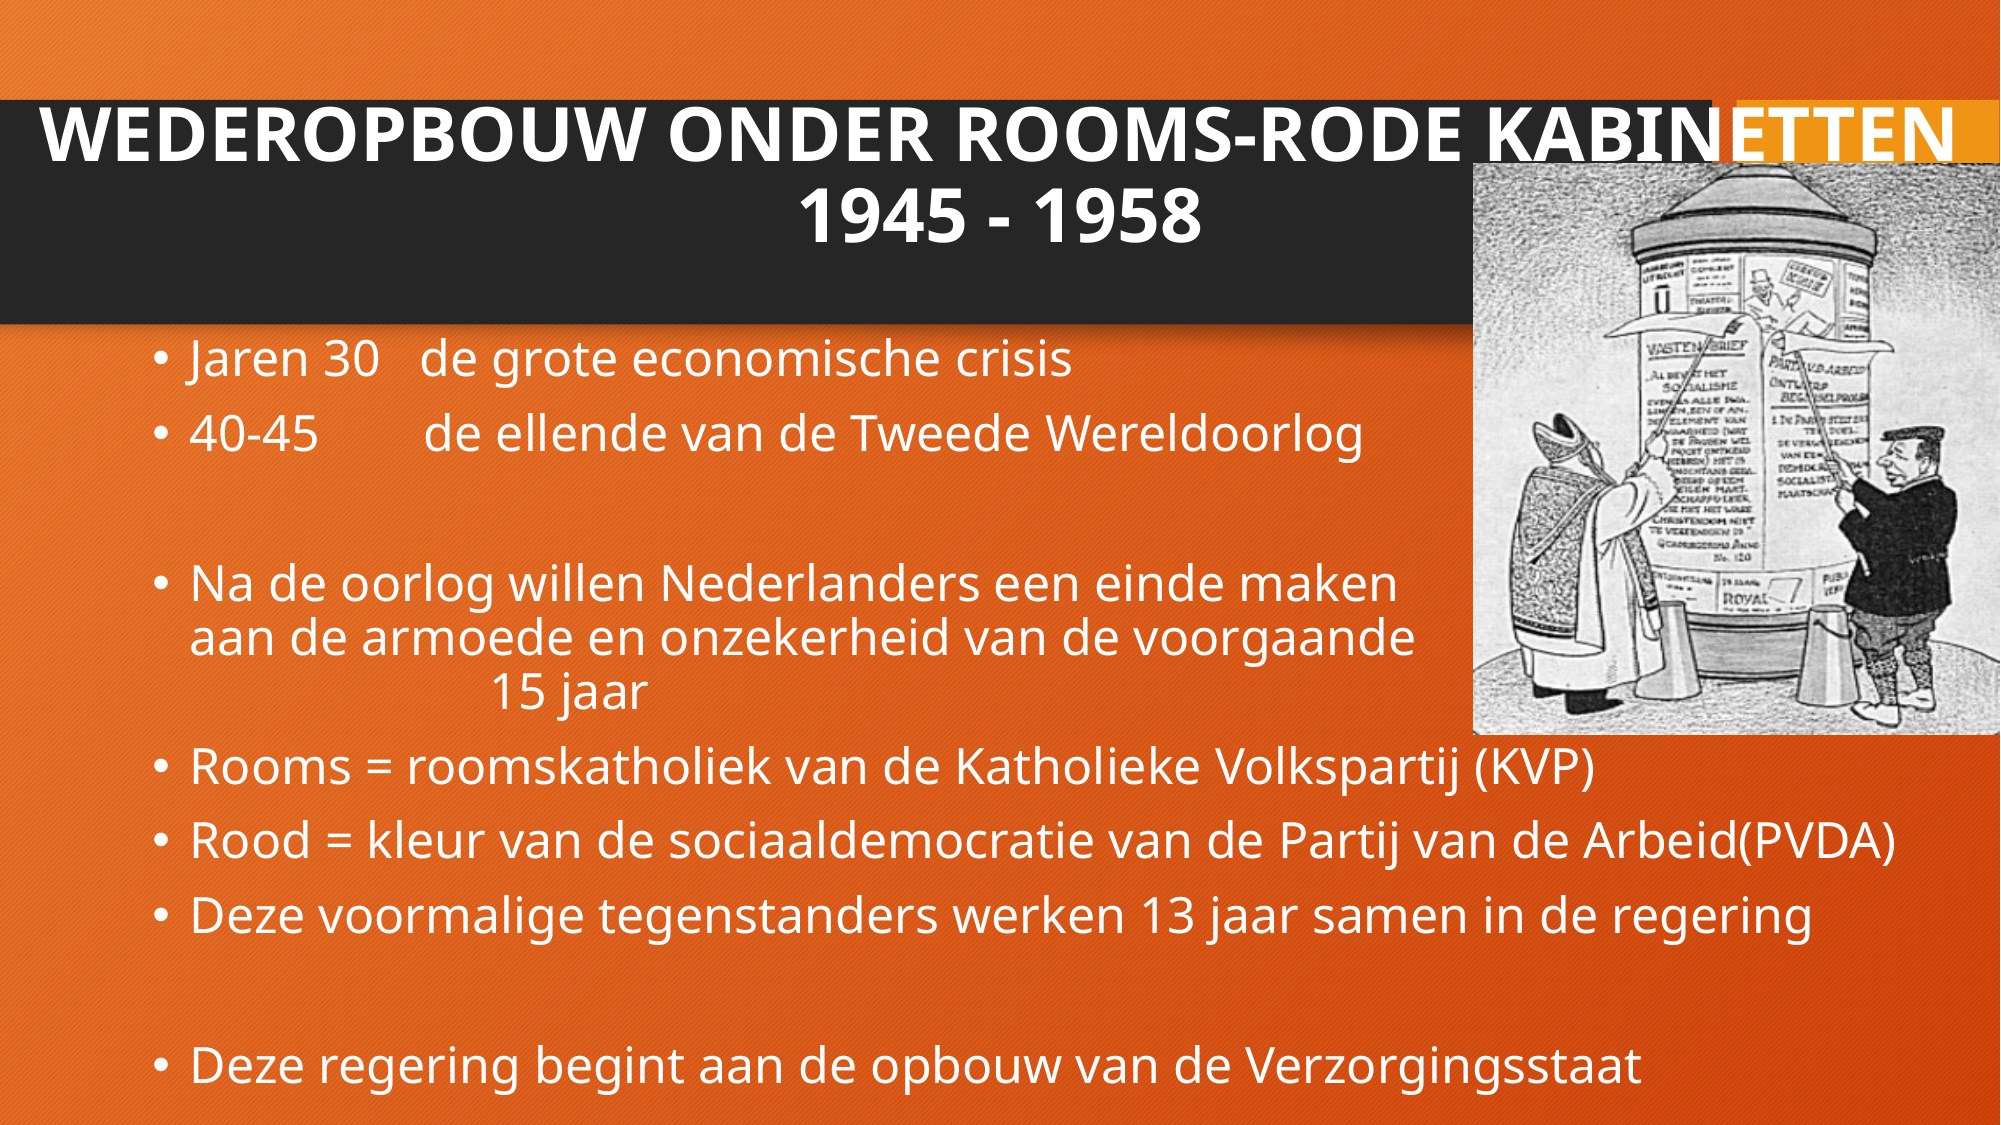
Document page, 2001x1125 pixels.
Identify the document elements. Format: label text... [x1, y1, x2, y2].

picture [0, 162, 2000, 736]
title WEDEROPBOUW ONDER ROOMS-RODE KABINETTEN 1945 - 1958 [0, 78, 2000, 278]
list Jaren 30 de grote economische crisis 40-45 de ellende van de Tweede Wereldoorlog Na de oorlog willen Nederlanders een einde maken aan de armoede en onzekerheid van de voorgaande 15 jaar Rooms = roomskatholiek van de Katholieke Volkspartij (KVP) Rood = kleur van de sociaaldemocratie van de Partij van de Arbeid(PVDA) Deze voormalige tegenstanders werken 13 jaar samen in de regering Deze regering begint aan de opbouw van de Verzorgingsstaat [137, 326, 2000, 1125]
